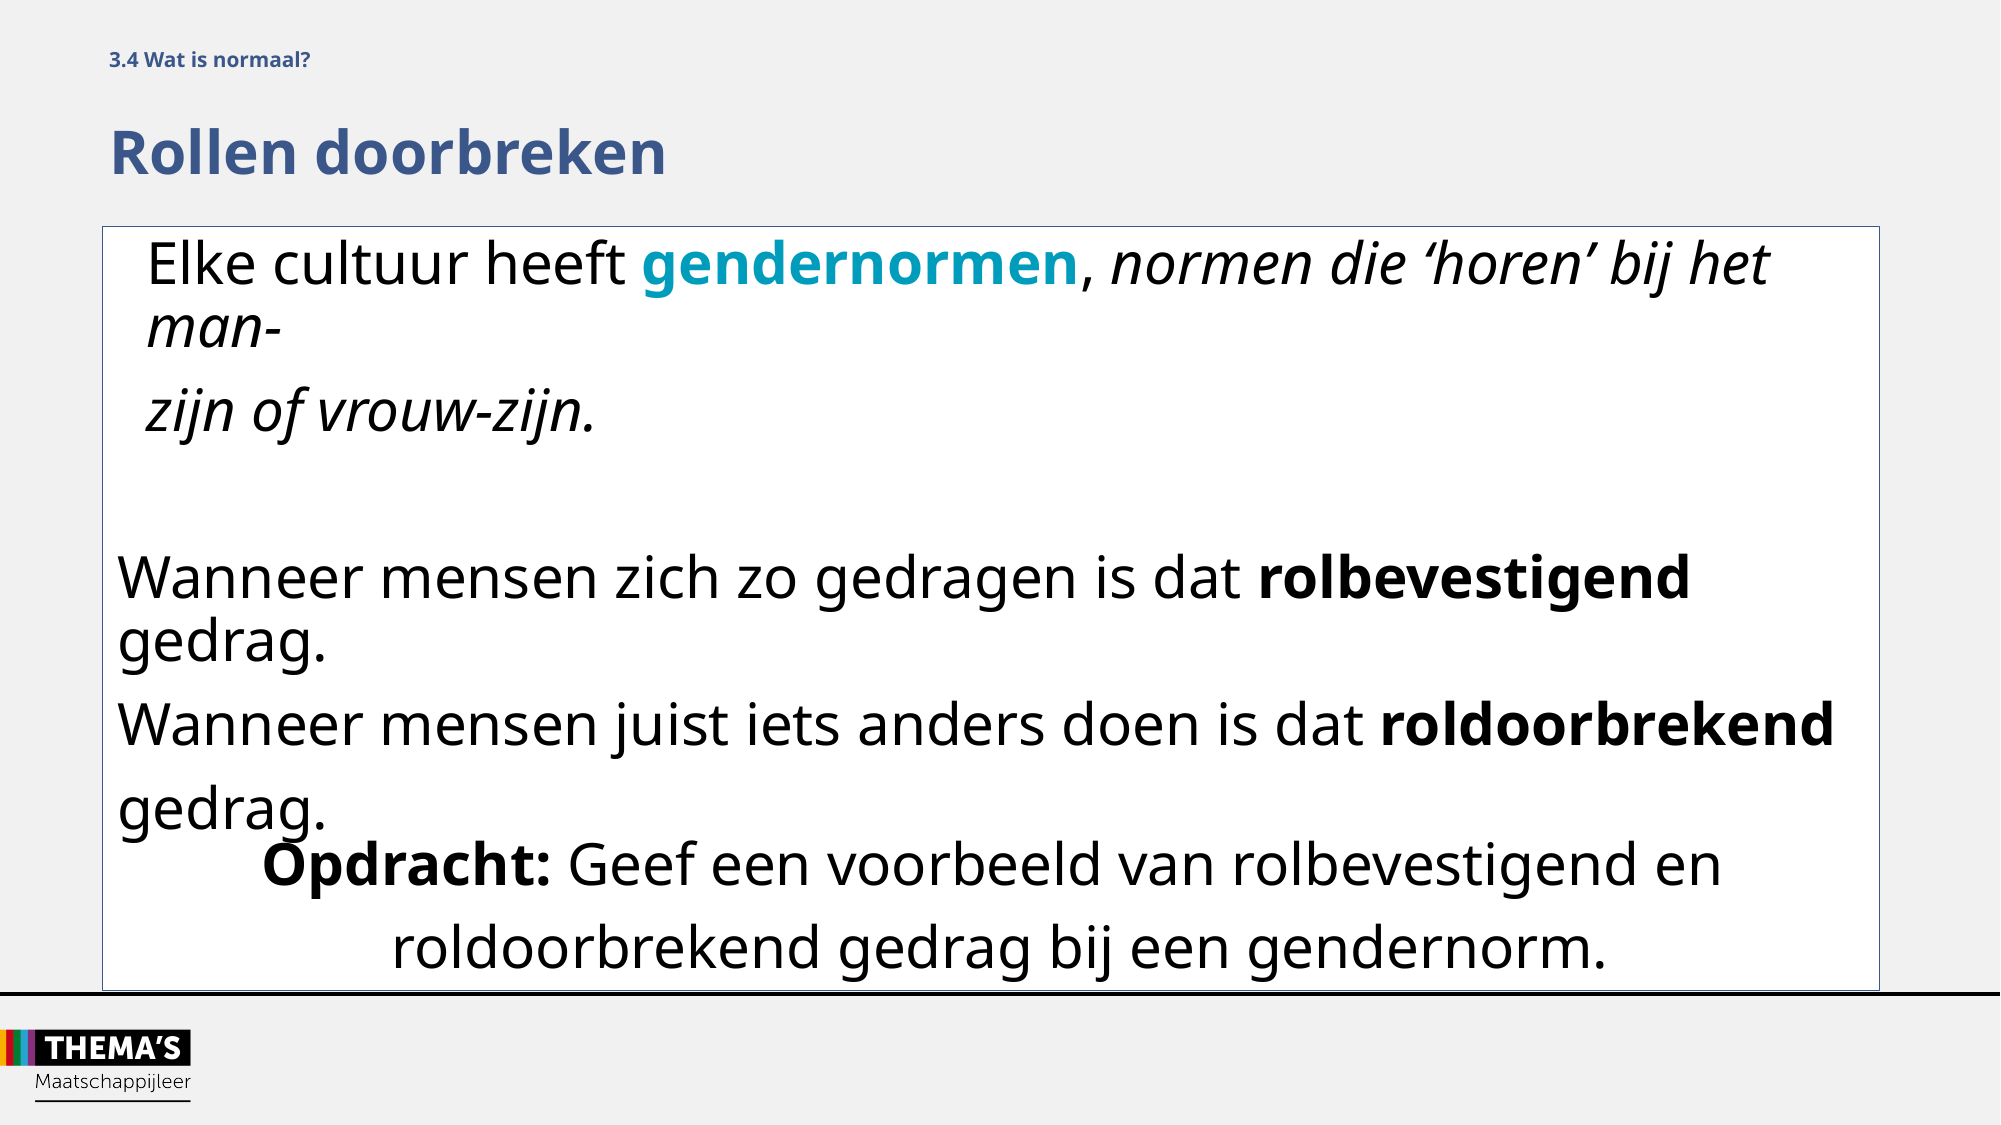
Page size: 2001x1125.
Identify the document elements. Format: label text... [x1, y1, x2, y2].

picture [0, 993, 203, 1125]
list Rollen doorbreken [94, 114, 1879, 205]
list 3.4 Wat is normaal? [94, 33, 941, 88]
text_box Opdracht: Geef een voorbeeld van rolbevestigend en roldoorbrekend gedrag bij een gendernorm. [246, 827, 1754, 989]
list Elke cultuur heeft gendernormen, normen die ‘horen’ bij het man- zijn of vrouw-zijn. Wanneer mensen zich zo gedragen is dat rolbevestigend gedrag. Wanneer mensen juist iets anders doen is dat roldoorbrekend gedrag. [102, 226, 1880, 991]
